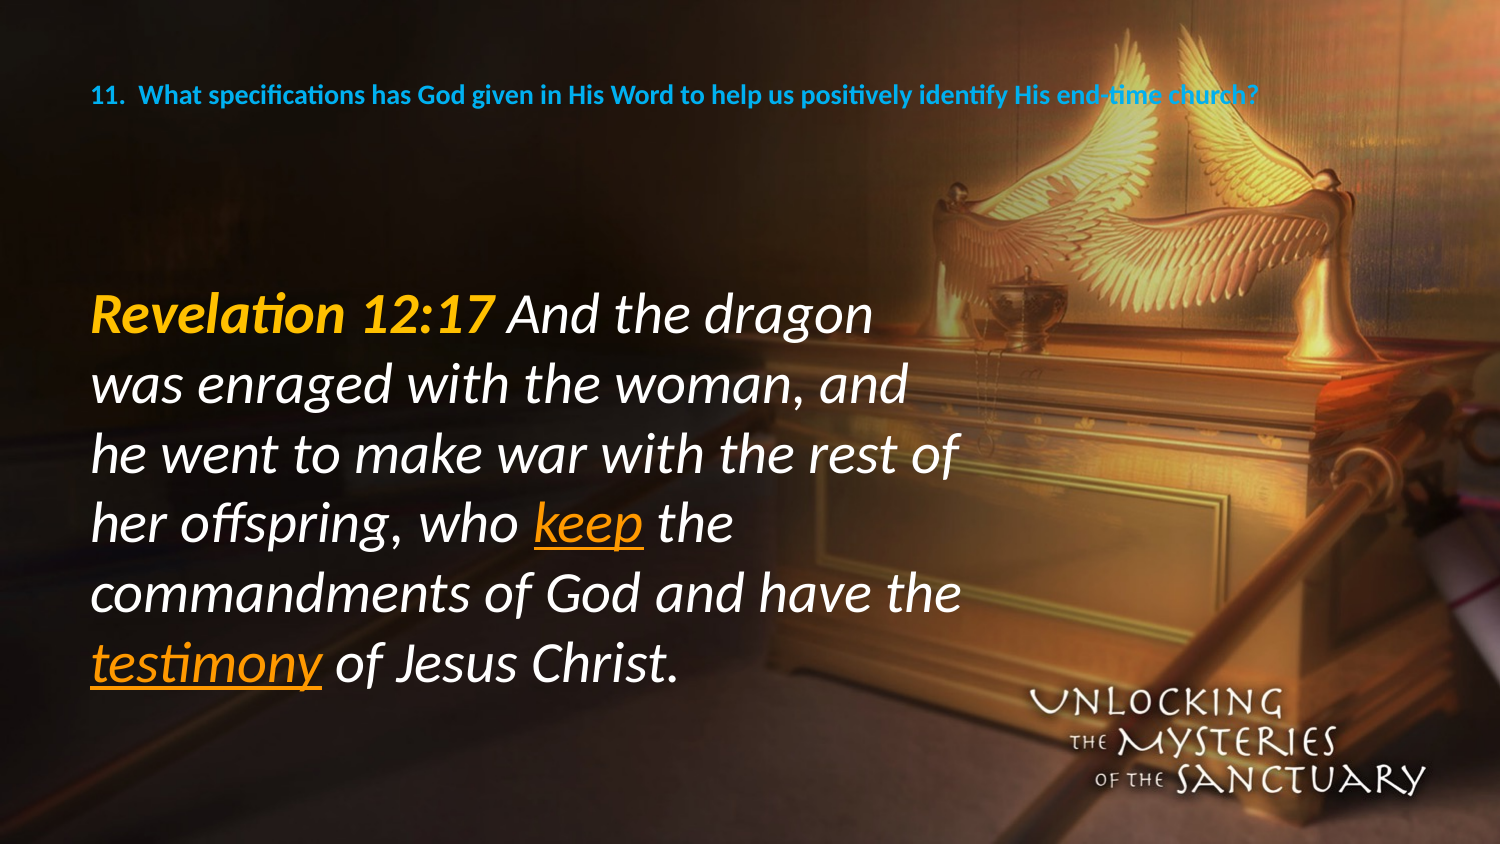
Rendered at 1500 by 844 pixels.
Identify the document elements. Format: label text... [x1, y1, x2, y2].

picture [0, 0, 1500, 844]
list Revelation 12:17 And the dragon was enraged with the woman, and he went to make war with the rest of her offspring, who keep the commandments of God and have the testimony of Jesus Christ. [75, 267, 983, 754]
title 11. What specifications has God given in His Word to help us positively identify His end-time church? [75, 33, 1425, 175]
